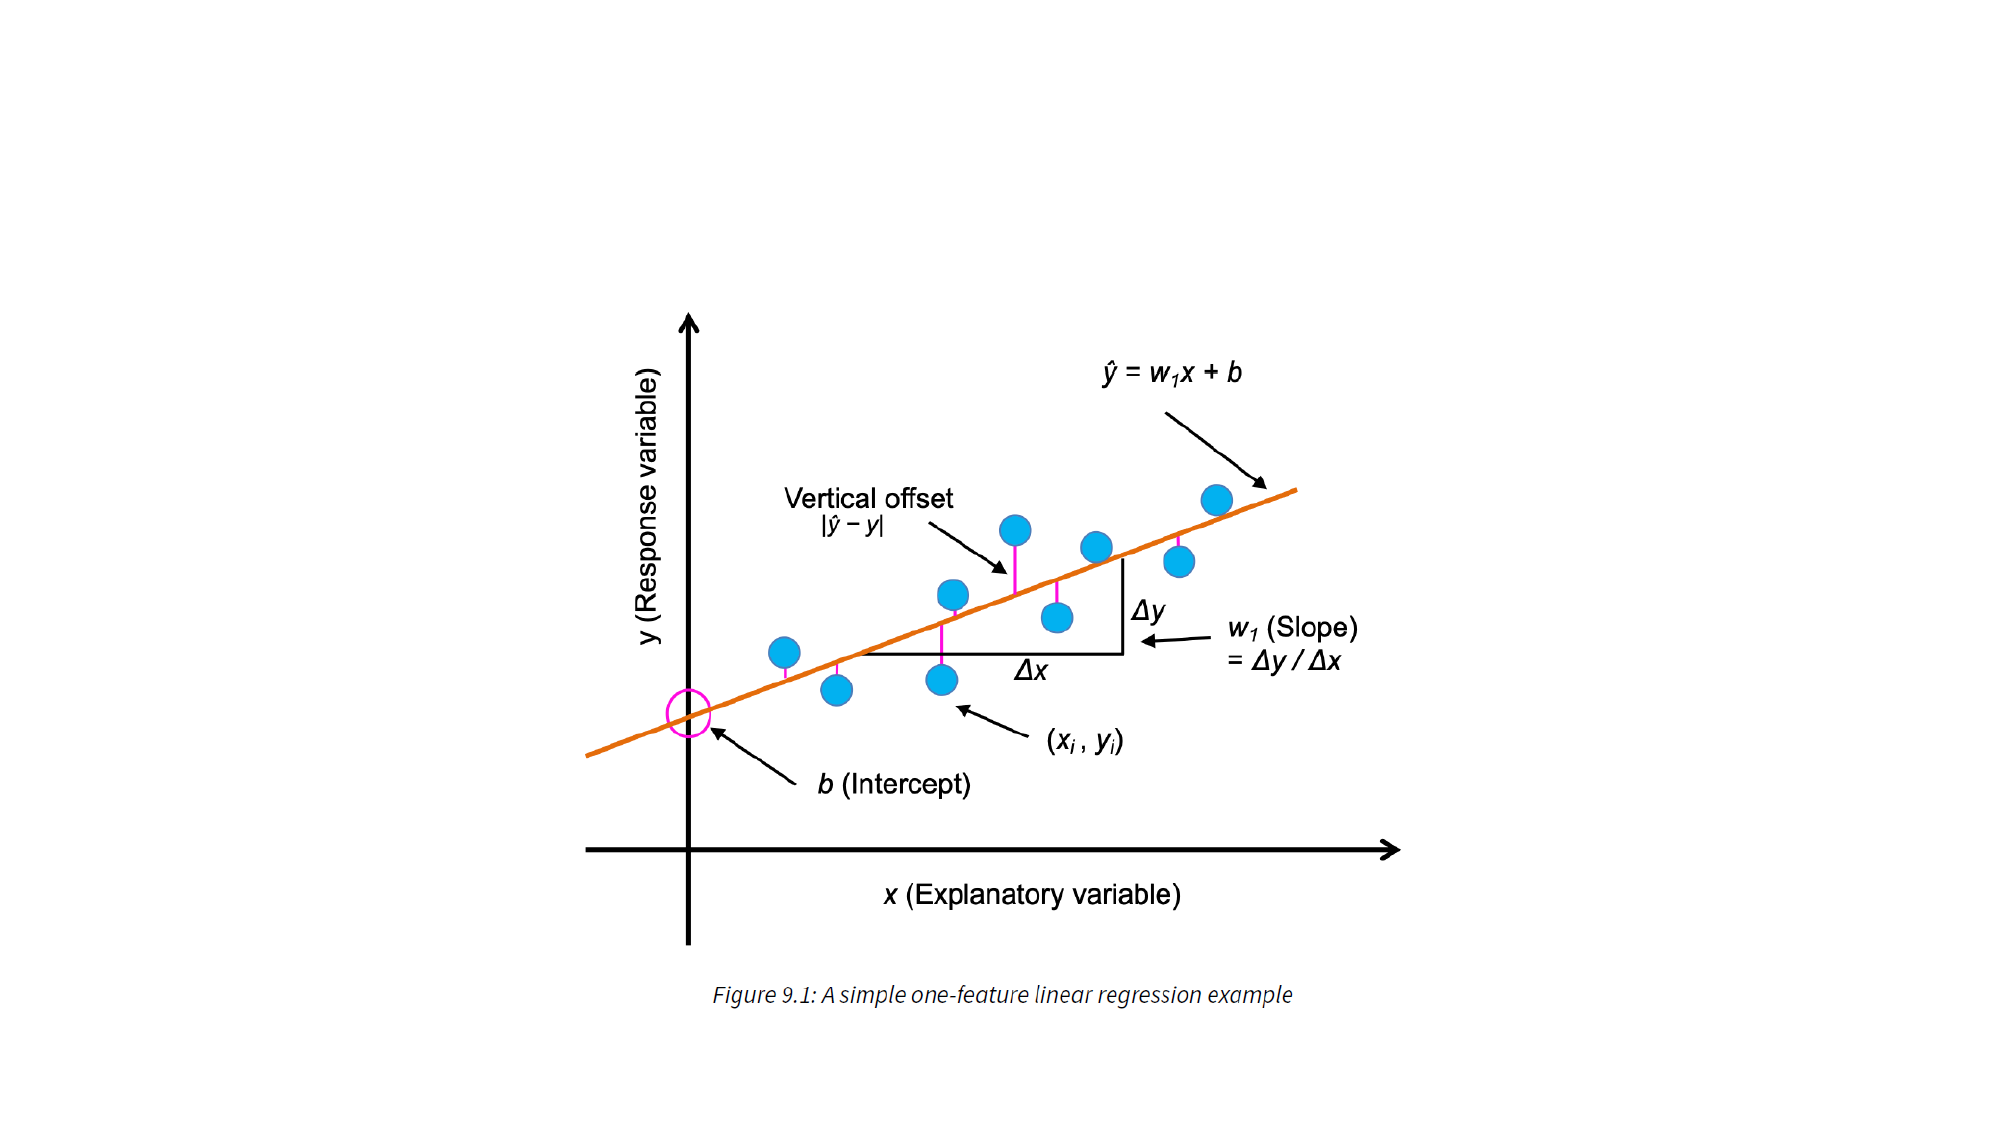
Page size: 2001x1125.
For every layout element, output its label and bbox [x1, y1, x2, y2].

list [585, 299, 1415, 1014]
